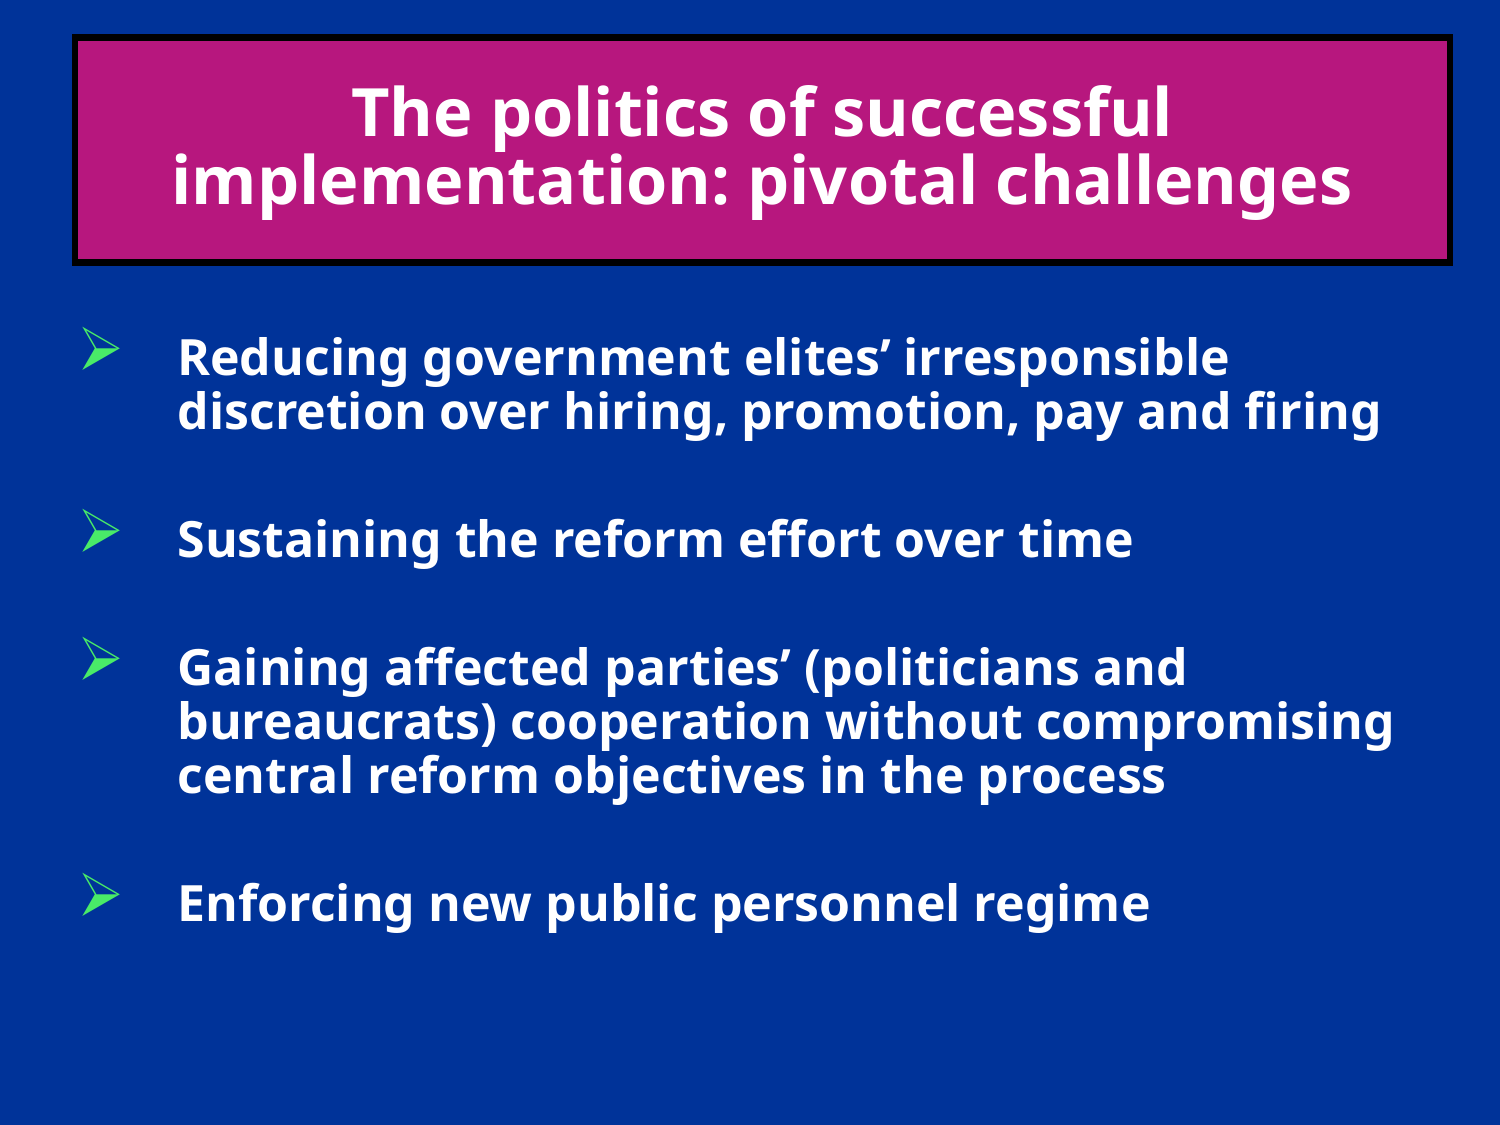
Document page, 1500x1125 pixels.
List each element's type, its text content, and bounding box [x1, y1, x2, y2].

title The politics of successful implementation: pivotal challenges [74, 37, 1451, 263]
list Reducing government elites’ irresponsible discretion over hiring, promotion, pay and firing Sustaining the reform effort over time Gaining affected parties’ (politicians and bureaucrats) cooperation without compromising central reform objectives in the process Enforcing new public personnel regime [62, 324, 1426, 1088]
